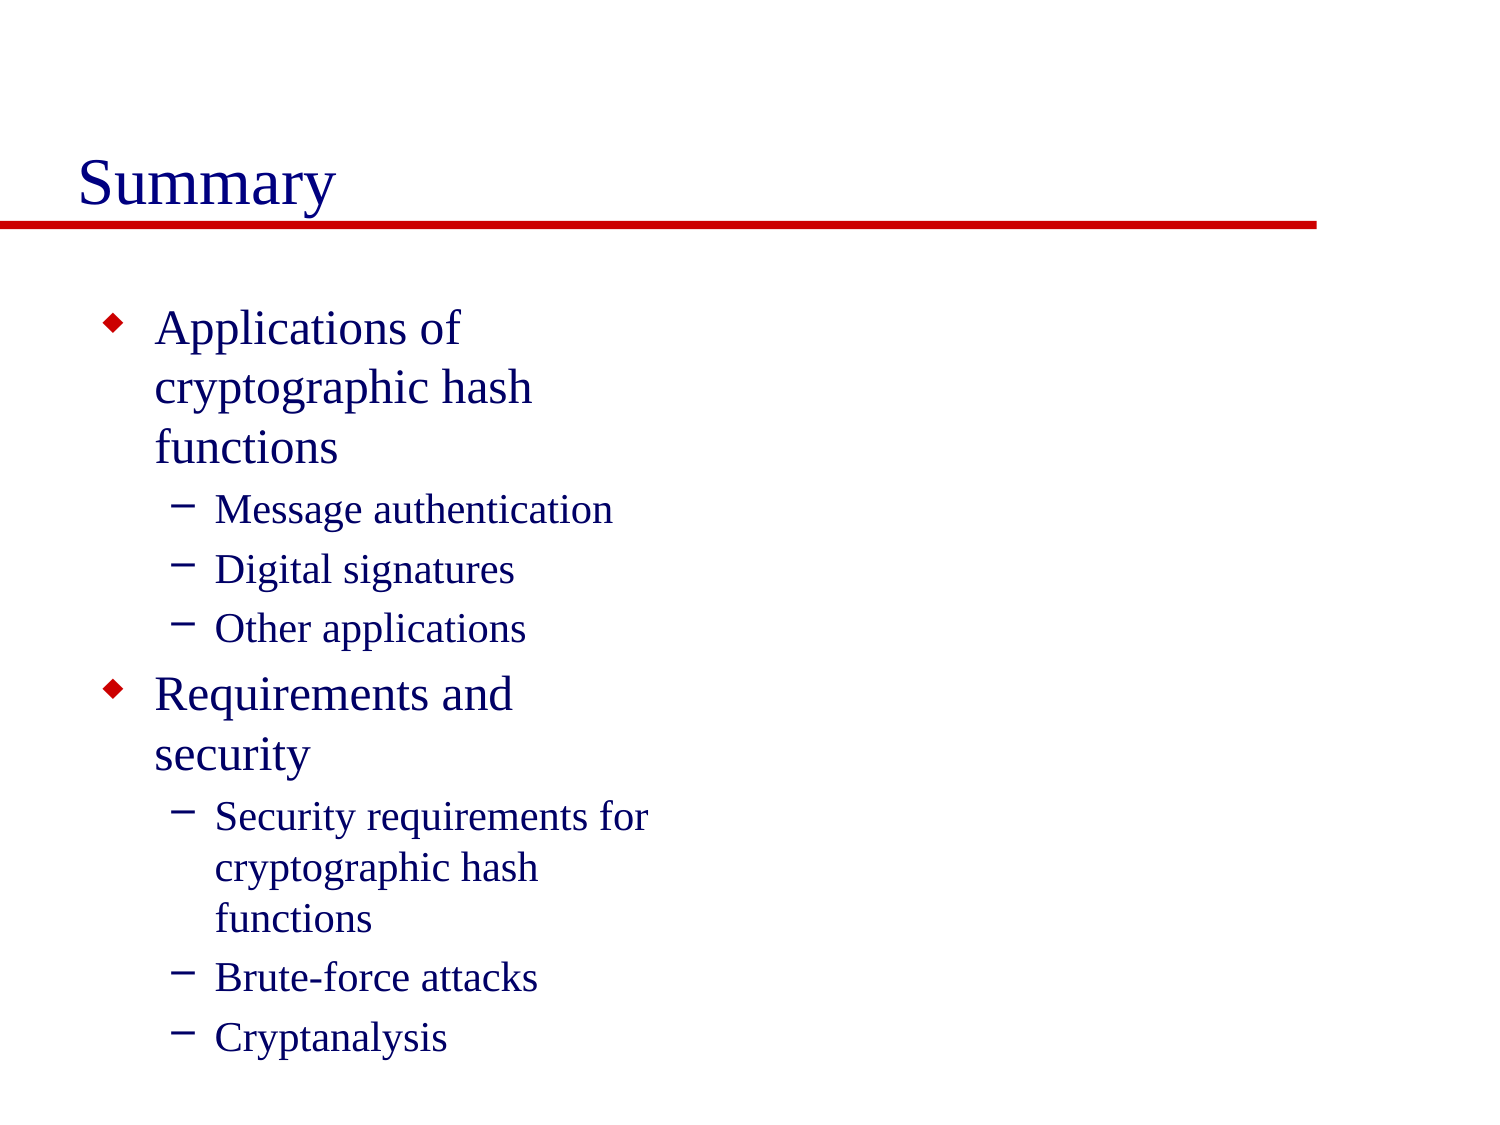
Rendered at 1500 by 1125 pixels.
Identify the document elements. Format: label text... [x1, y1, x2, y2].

title Summary [62, 43, 1338, 226]
list Applications of cryptographic hash functions Message authentication Digital signatures Other applications Requirements and security Security requirements for cryptographic hash functions Brute-force attacks Cryptanalysis [87, 287, 673, 1072]
